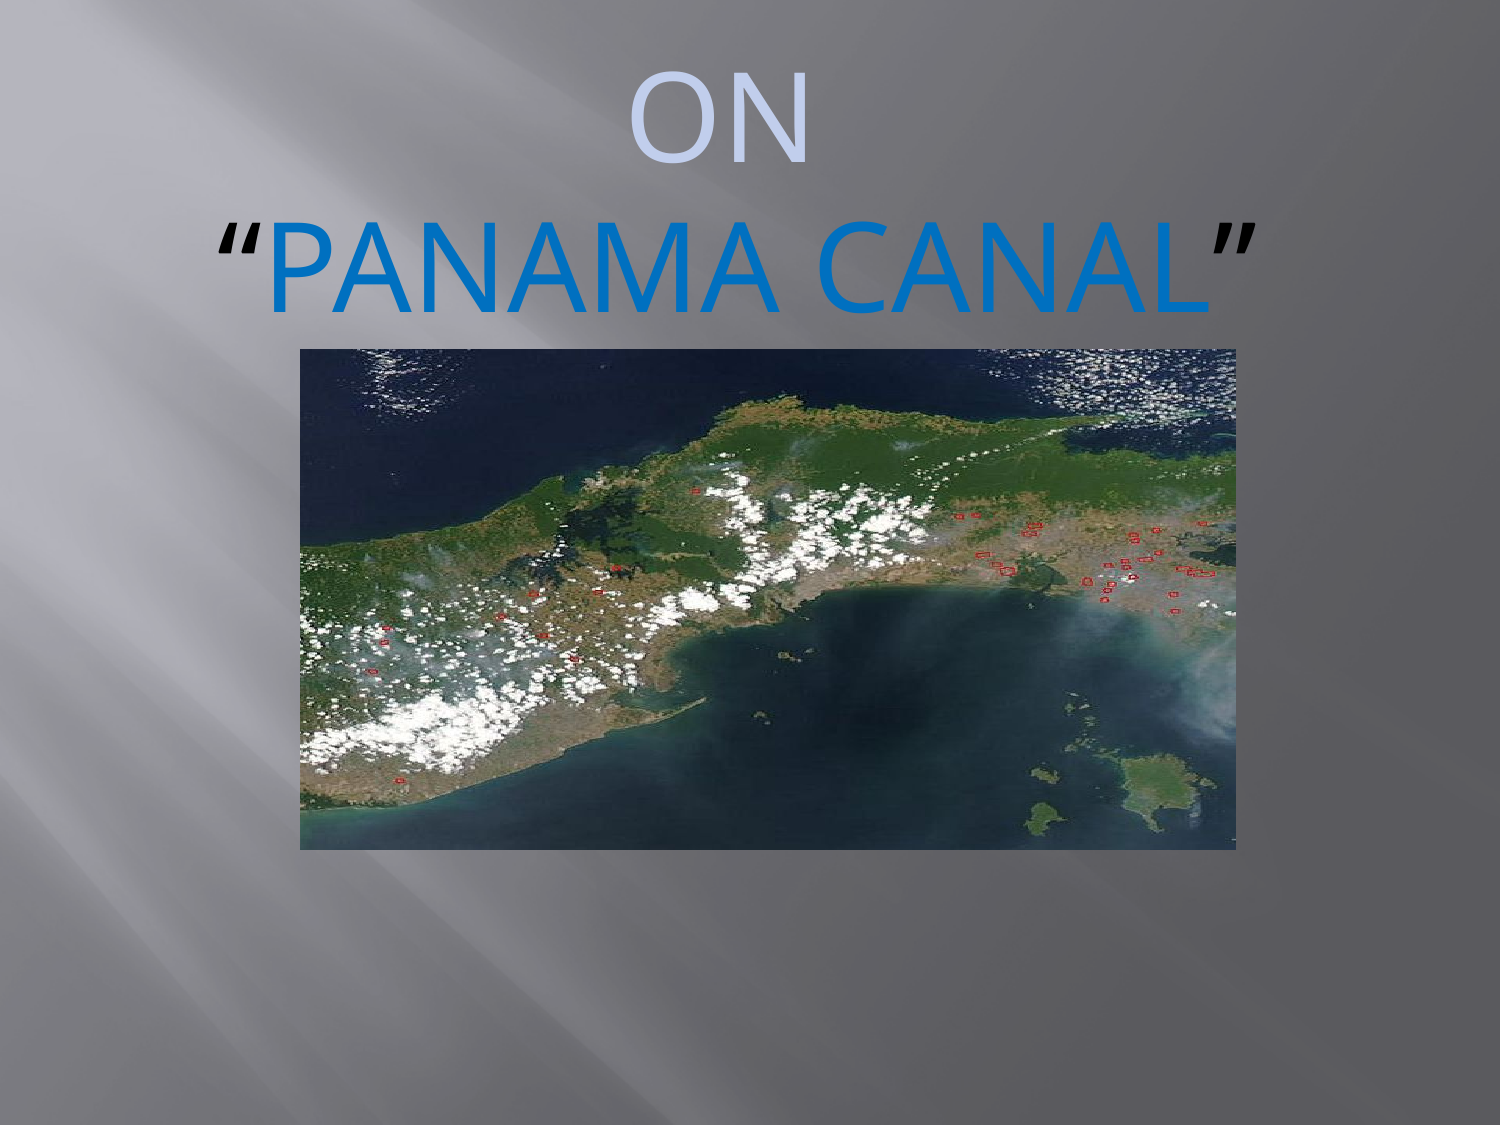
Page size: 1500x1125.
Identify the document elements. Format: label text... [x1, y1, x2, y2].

title on “Panama Canal” [99, 87, 1375, 338]
picture [299, 349, 1237, 851]
